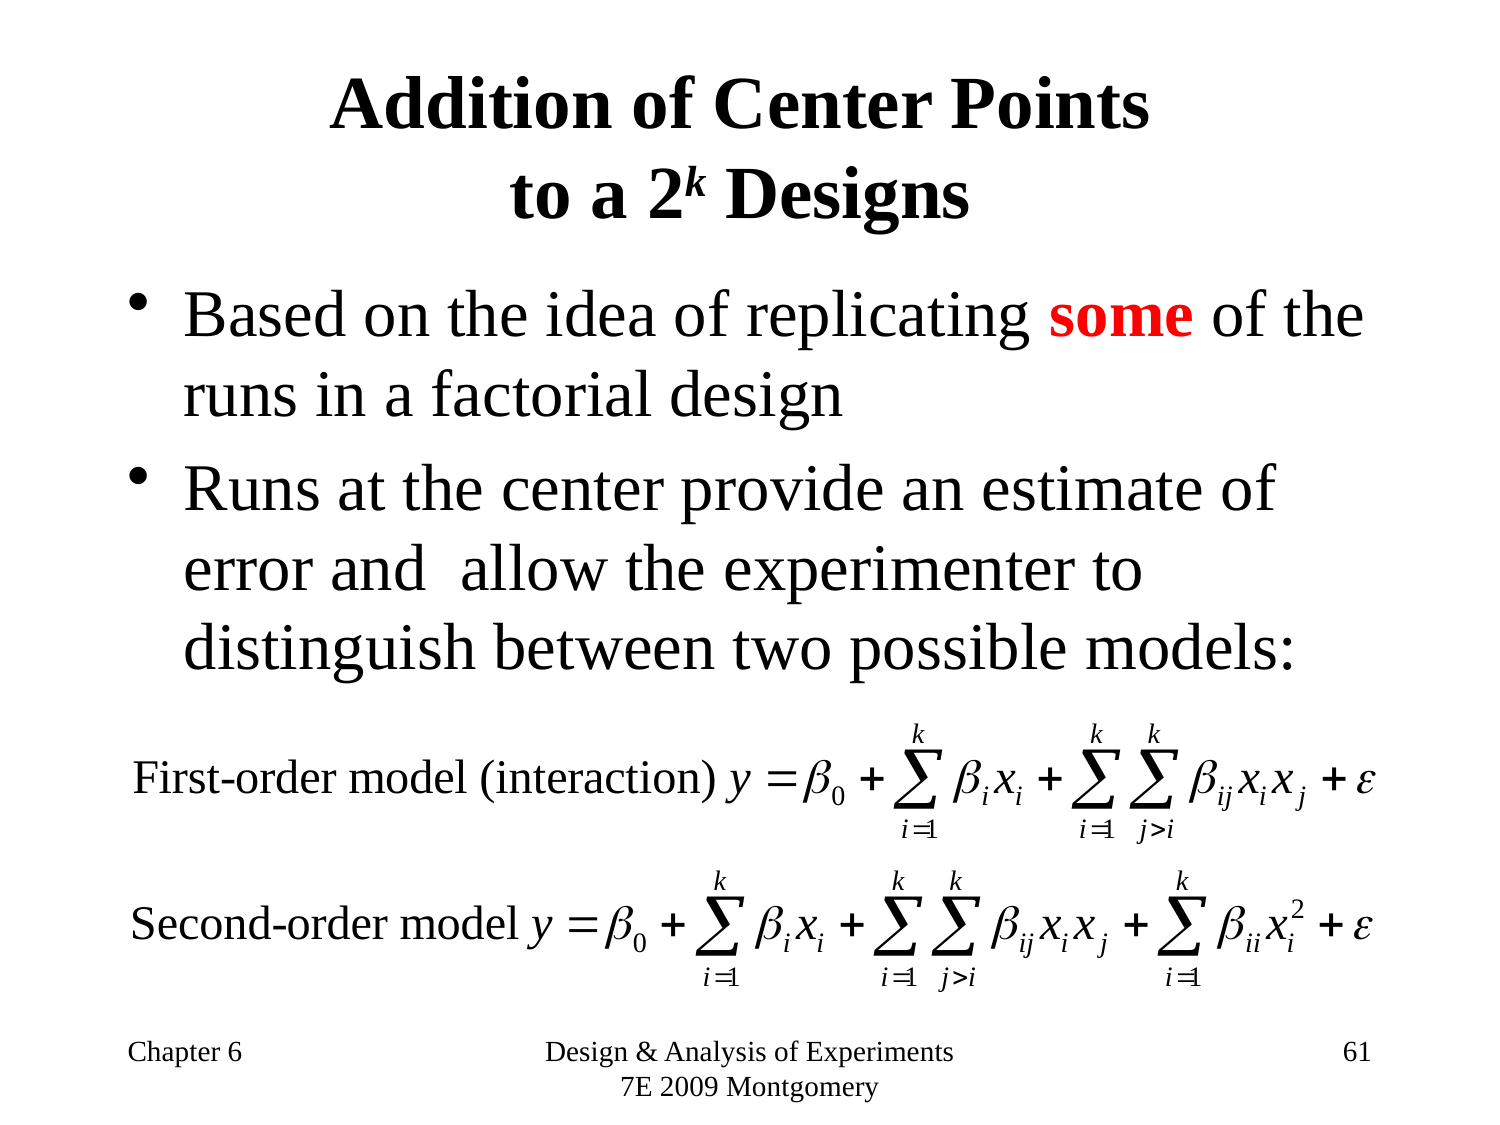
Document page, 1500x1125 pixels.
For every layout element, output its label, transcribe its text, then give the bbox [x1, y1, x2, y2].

slide_number 61 [1074, 1024, 1388, 1101]
footer Design & Analysis of Experiments 7E 2009 Montgomery [512, 1024, 988, 1101]
list Based on the idea of replicating some of the runs in a factorial design Runs at the center provide an estimate of error and allow the experimenter to distinguish between two possible models: [112, 262, 1388, 938]
slide_number Chapter 6 [112, 1024, 426, 1101]
title Addition of Center Points to a 2k Designs [112, 49, 1388, 238]
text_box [124, 712, 1388, 1003]
